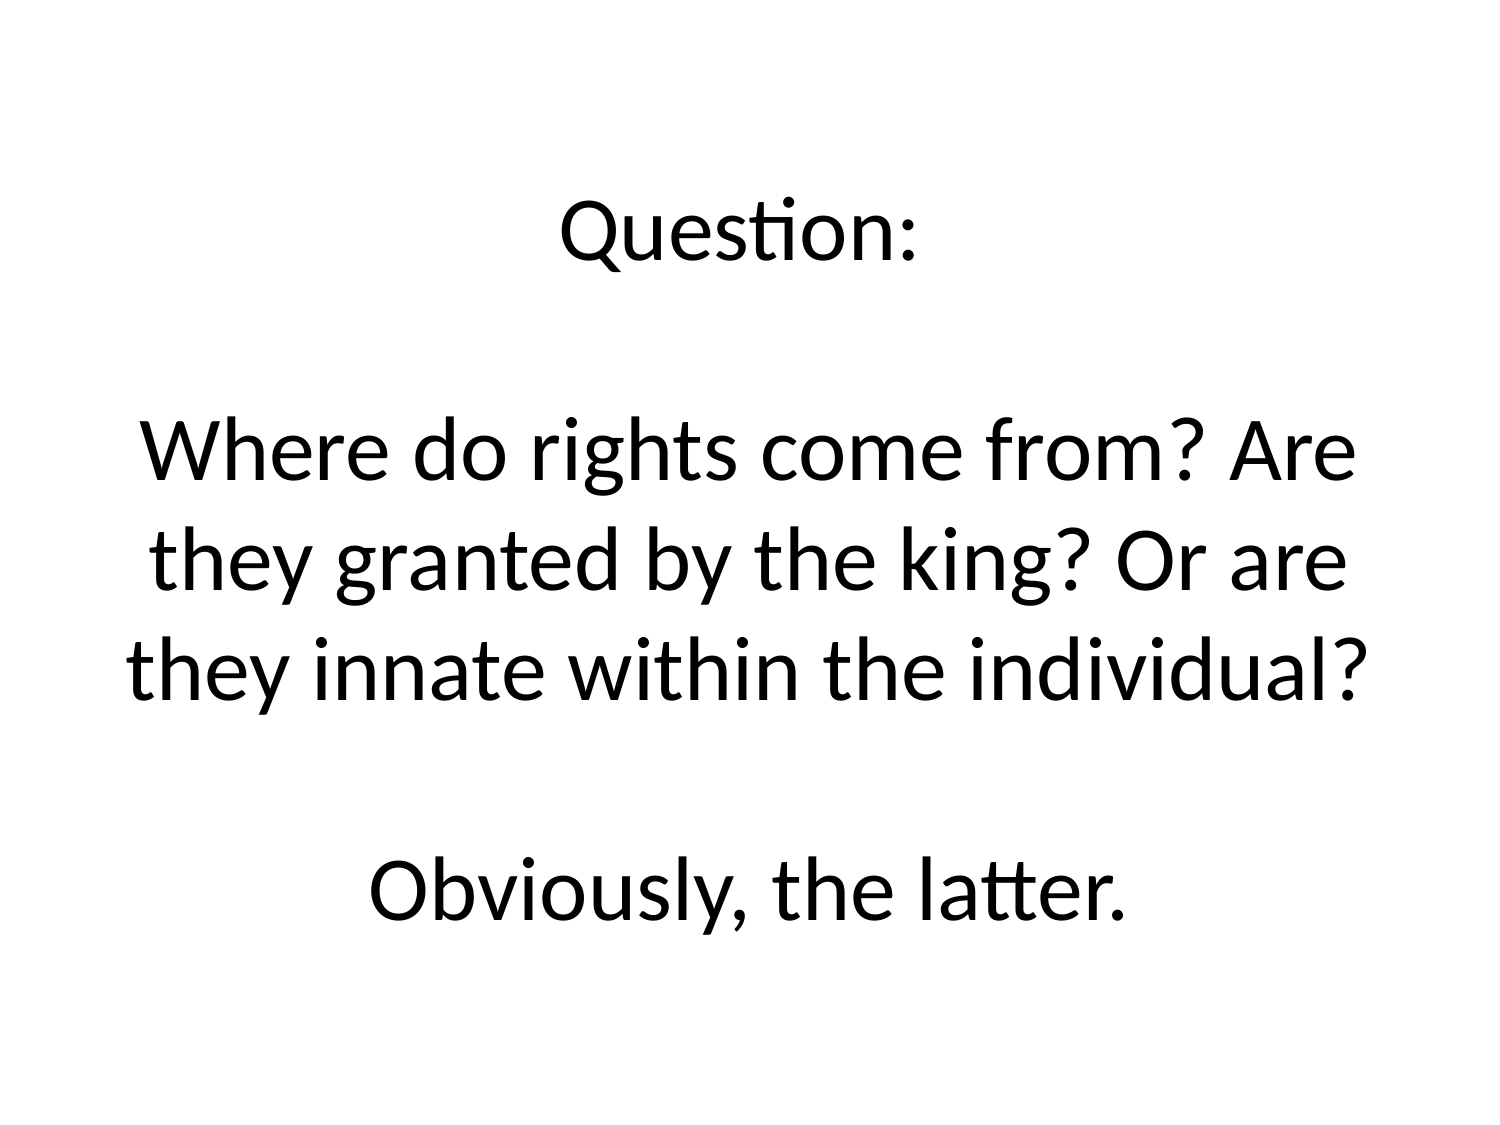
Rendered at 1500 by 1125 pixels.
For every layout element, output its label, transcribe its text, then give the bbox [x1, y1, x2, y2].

title Question: Where do rights come from? Are they granted by the king? Or are they innate within the individual? Obviously, the latter. [74, 44, 1426, 1063]
